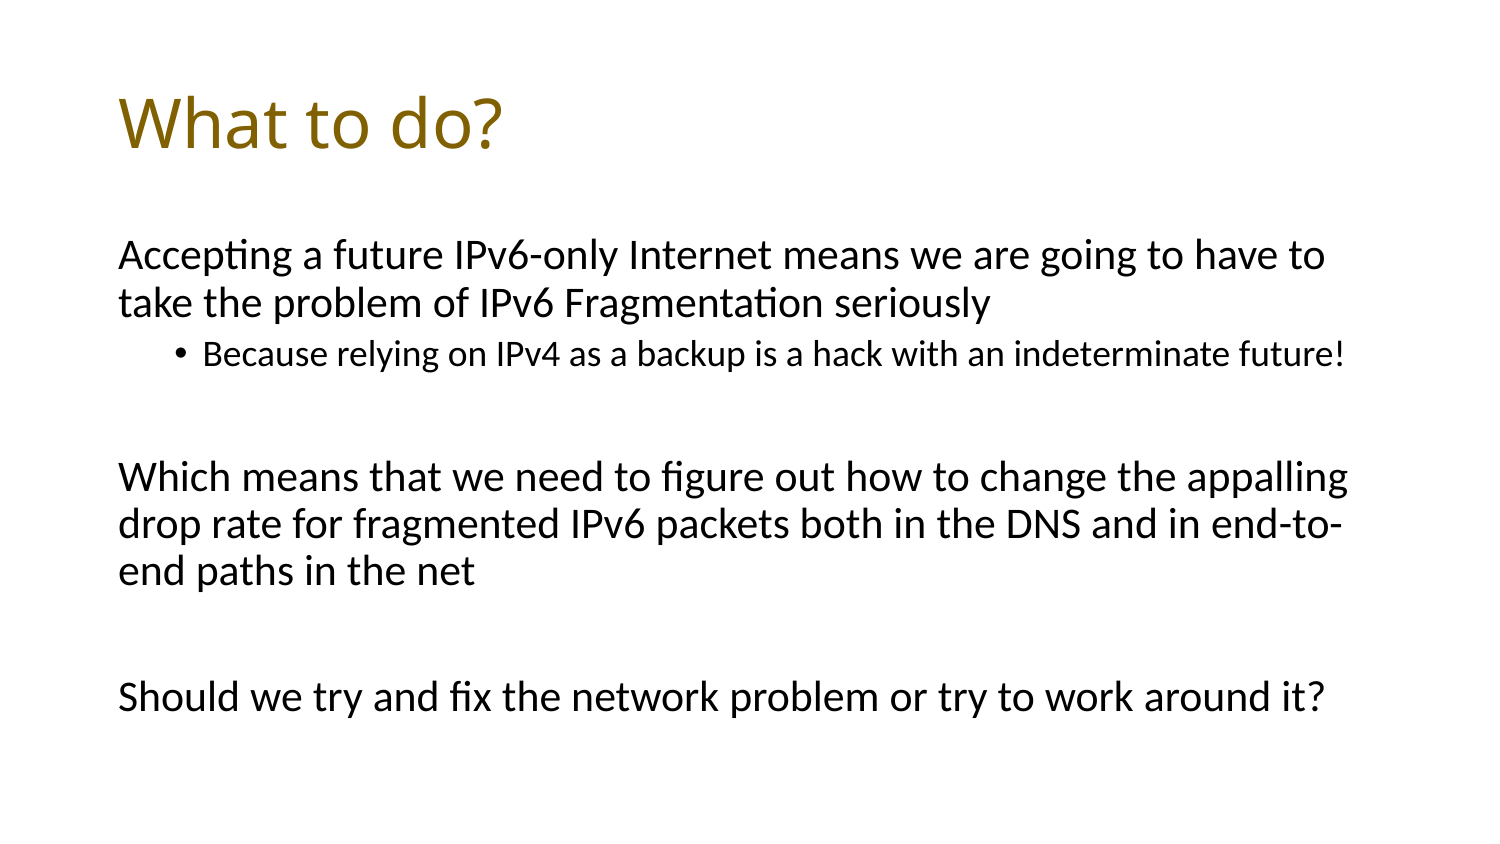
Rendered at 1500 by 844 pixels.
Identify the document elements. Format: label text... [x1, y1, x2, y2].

title What to do? [103, 44, 1397, 208]
list Accepting a future IPv6-only Internet means we are going to have to take the problem of IPv6 Fragmentation seriously Because relying on IPv4 as a backup is a hack with an indeterminate future! Which means that we need to figure out how to change the appalling drop rate for fragmented IPv6 packets both in the DNS and in end-to-end paths in the net Should we try and fix the network problem or try to work around it? [103, 224, 1397, 760]
